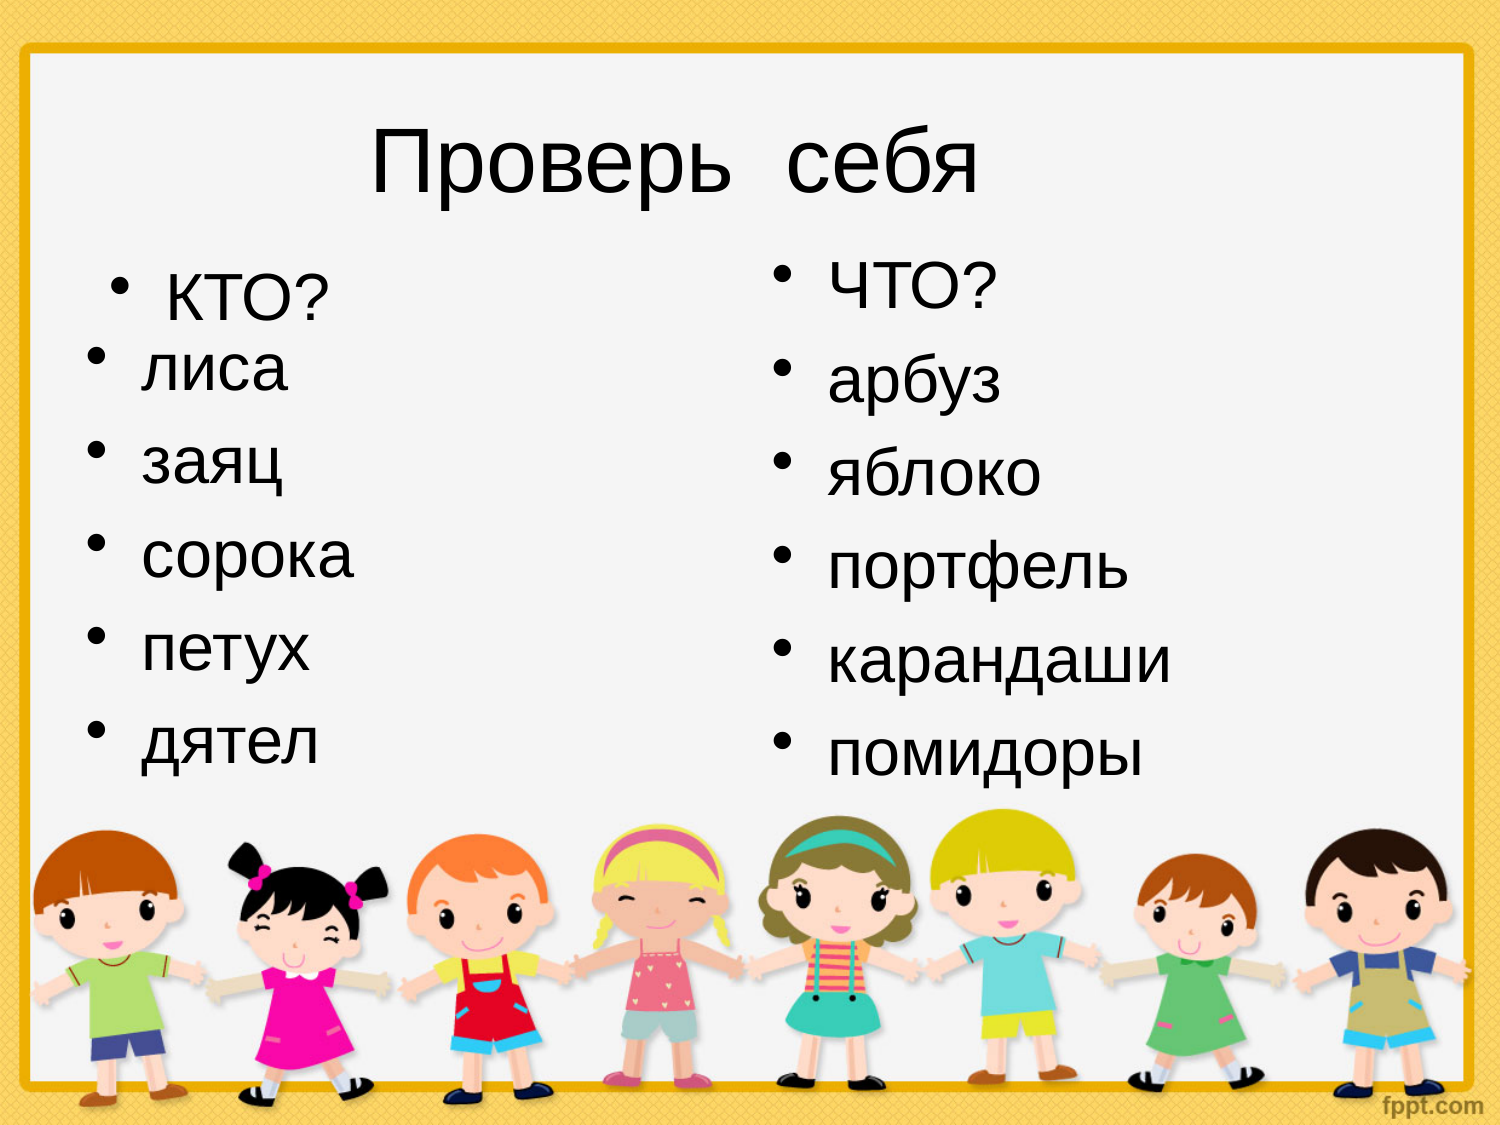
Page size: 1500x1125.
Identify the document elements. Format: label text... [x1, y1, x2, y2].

picture [0, 0, 1500, 1125]
list лиса заяц сорока петух дятел [70, 316, 725, 915]
list арбуз яблоко портфель карандаши помидоры [755, 327, 1376, 798]
list ЧТО? [755, 234, 1376, 317]
title Проверь себя [112, 24, 1240, 288]
list КТО? [93, 245, 713, 316]
